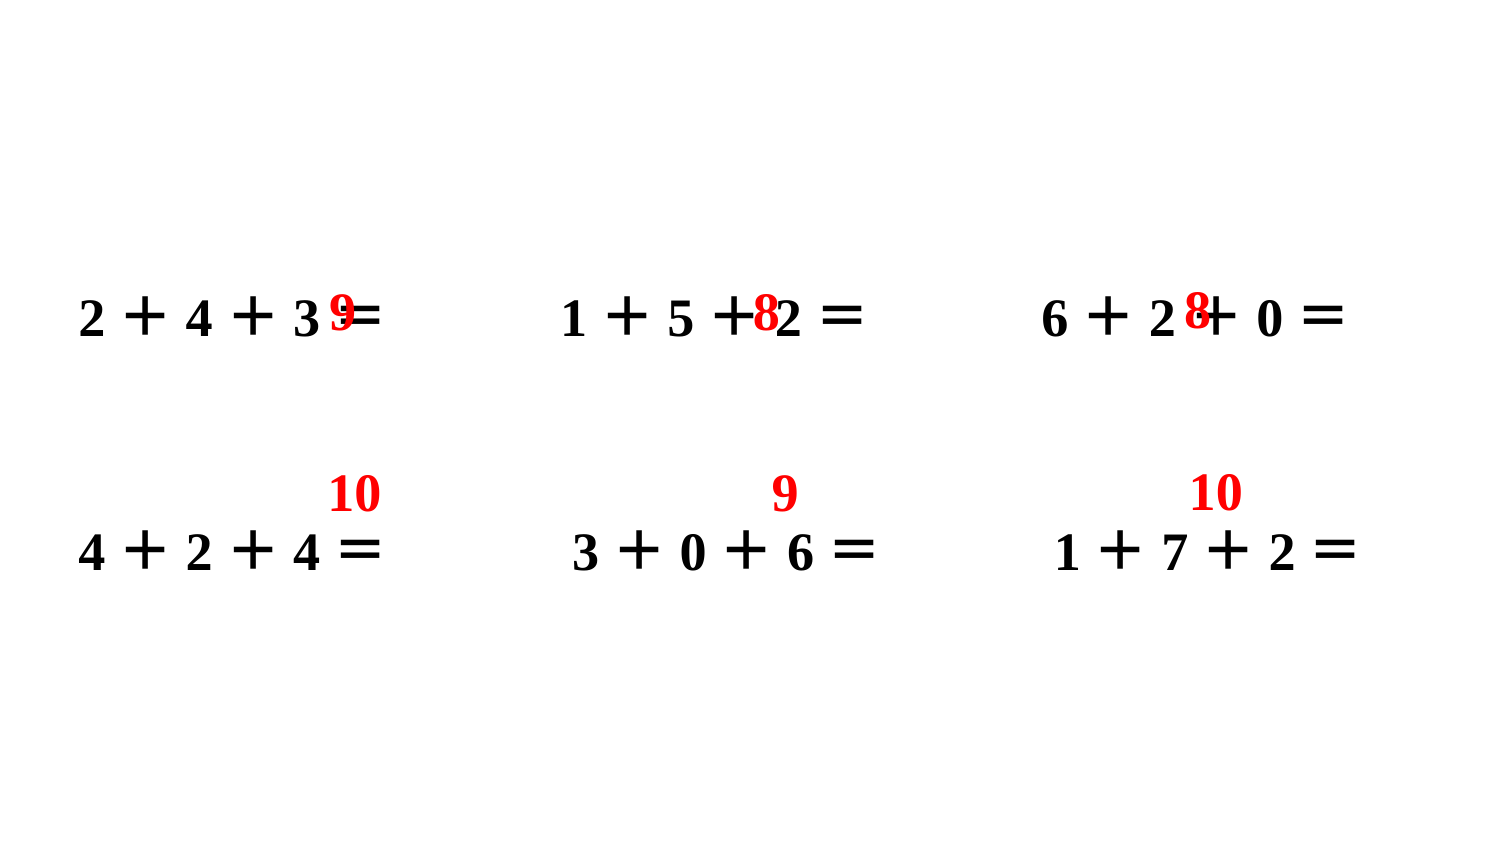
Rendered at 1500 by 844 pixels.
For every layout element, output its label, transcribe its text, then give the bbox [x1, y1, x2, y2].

text_box 10 [1140, 448, 1292, 529]
text_box 9 [709, 449, 861, 530]
text_box 2＋4＋3＝ 1＋5＋2＝ 6＋2＋0＝ 4＋2＋4＝ 3＋0＋6＝ 1＋7＋2＝ [63, 262, 1500, 589]
text_box 9 [267, 268, 419, 349]
text_box 8 [1122, 266, 1274, 347]
text_box 8 [690, 268, 843, 349]
text_box 10 [278, 449, 431, 530]
